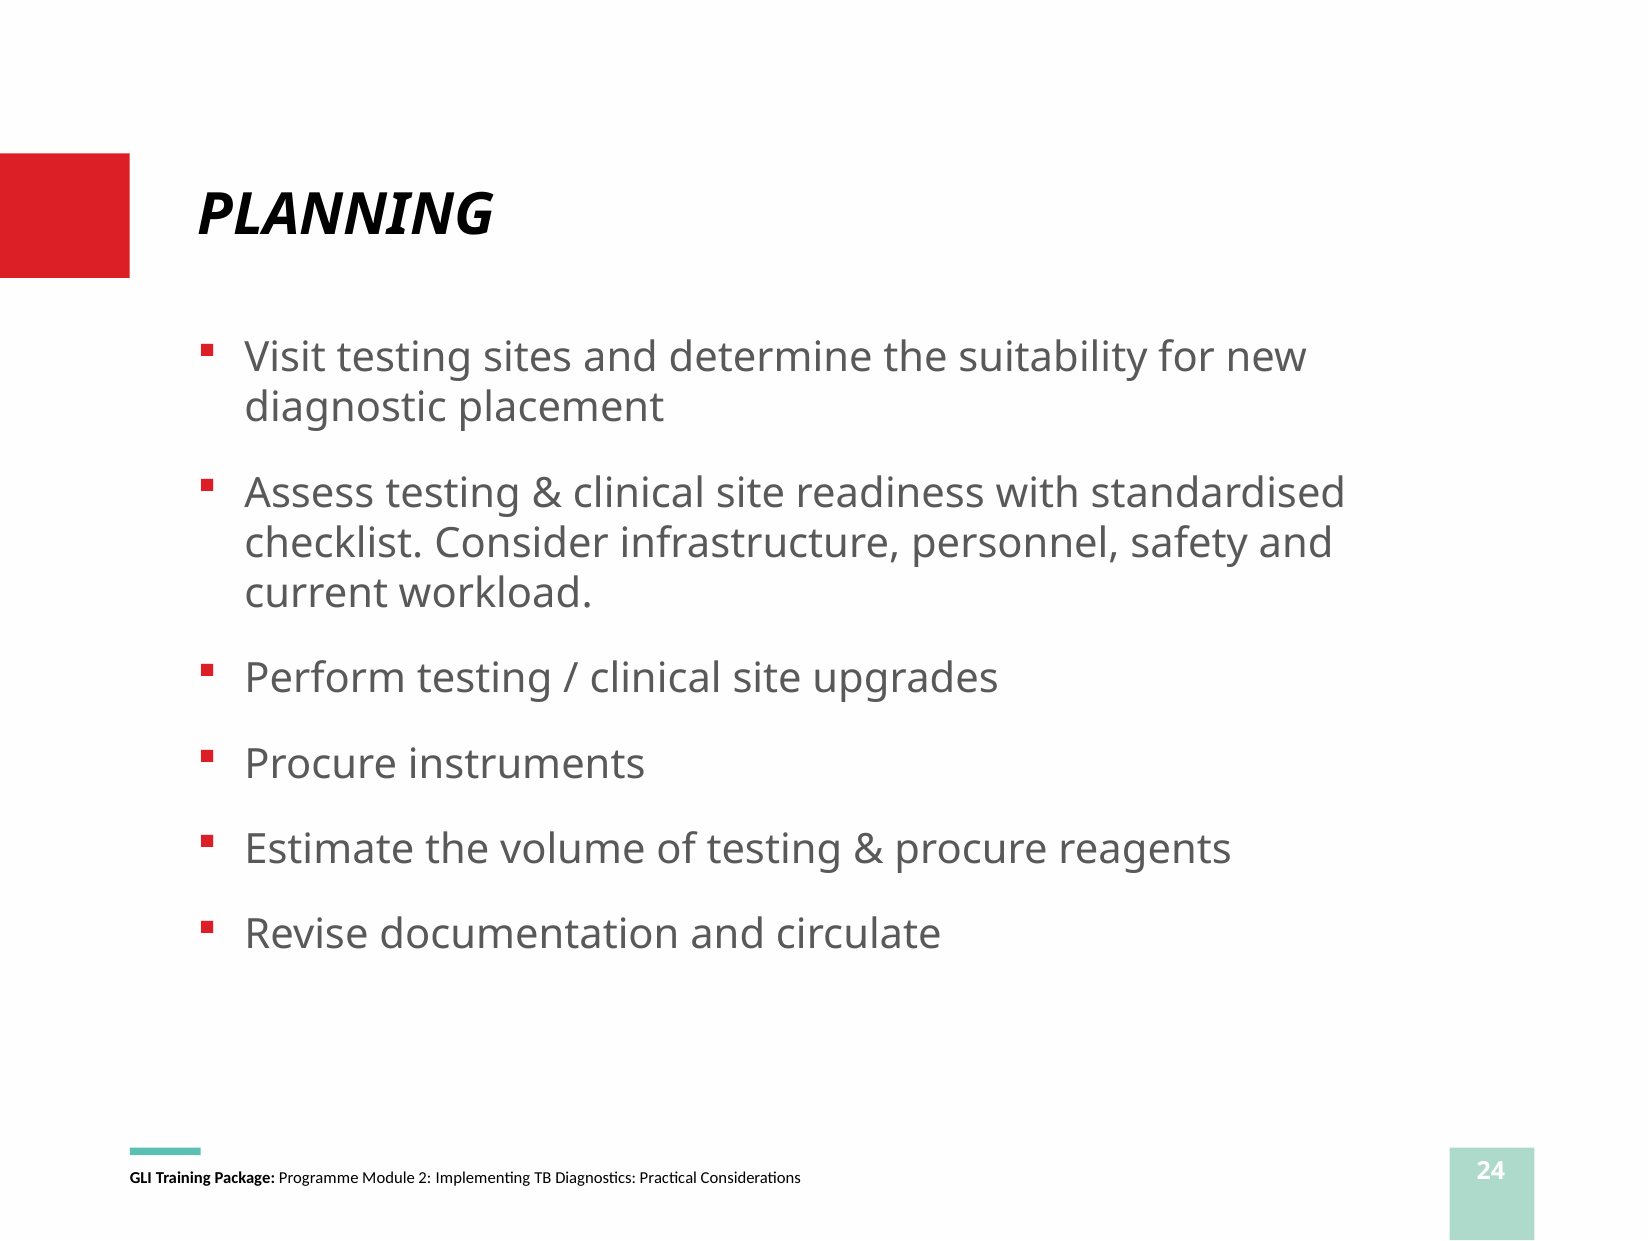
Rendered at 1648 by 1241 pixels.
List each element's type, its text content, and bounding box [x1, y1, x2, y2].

title PLANNING [197, 153, 1450, 278]
list Visit testing sites and determine the suitability for new diagnostic placement Assess testing & clinical site readiness with standardised checklist. Consider infrastructure, personnel, safety and current workload. Perform testing / clinical site upgrades Procure instruments Estimate the volume of testing & procure reagents Revise documentation and circulate [197, 330, 1450, 1087]
